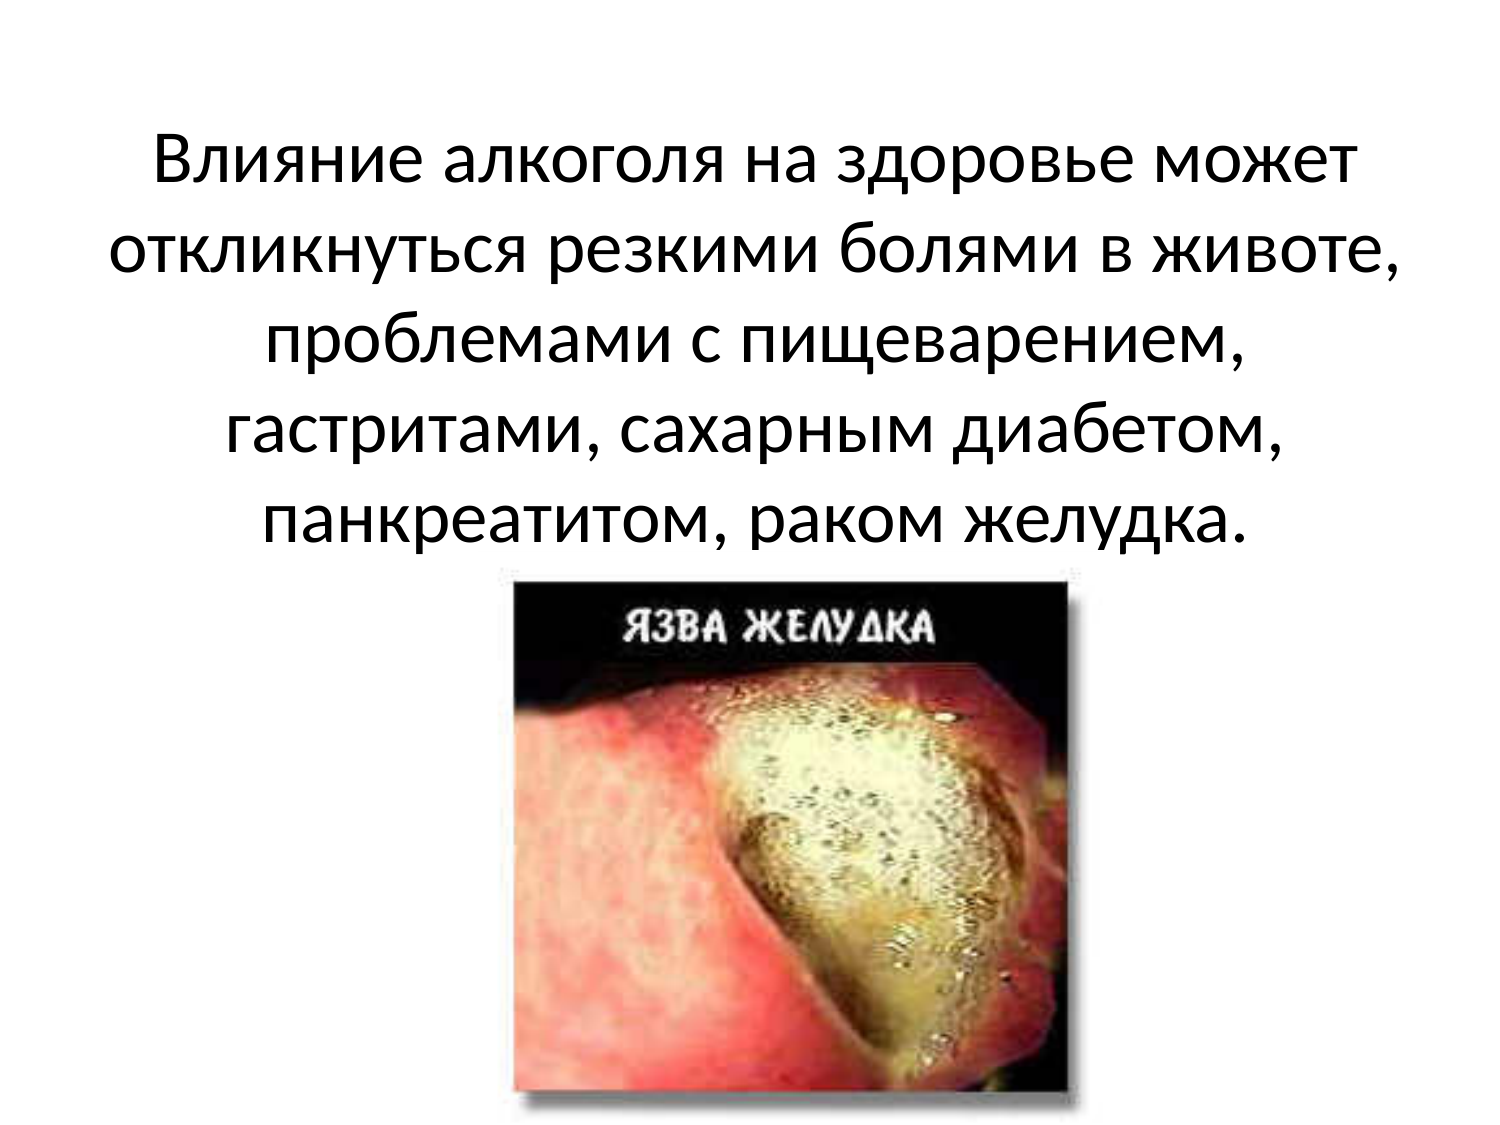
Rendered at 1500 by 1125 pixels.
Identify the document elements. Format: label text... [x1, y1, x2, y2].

title Влияние алкоголя на здоровье может откликнуться резкими болями в животе, проблемами с пищеварением, гастритами, сахарным диабетом, панкреатитом, раком желудка. [53, 42, 1459, 1083]
picture [478, 550, 1106, 1125]
